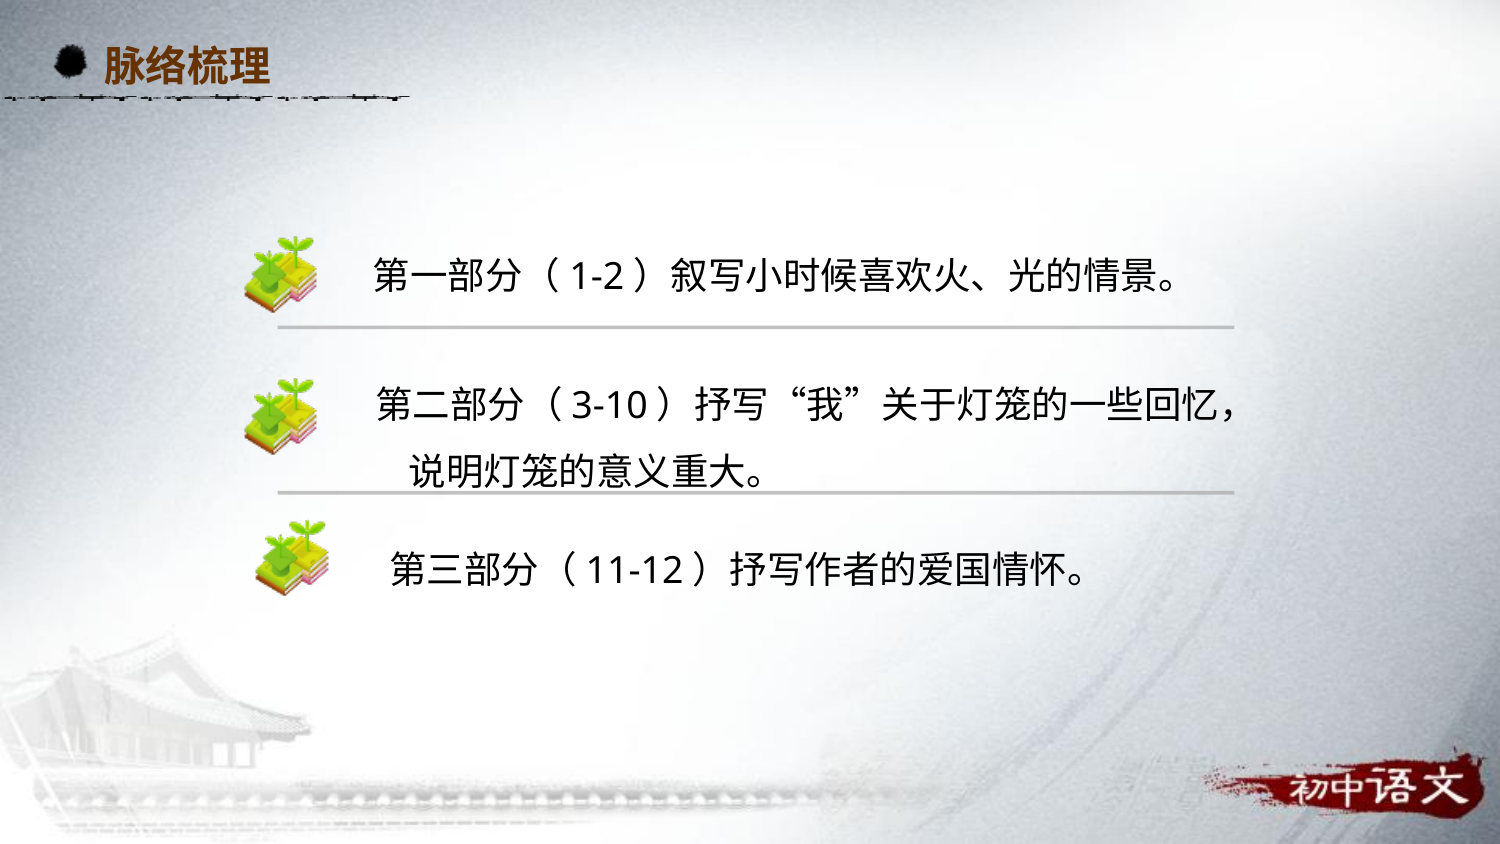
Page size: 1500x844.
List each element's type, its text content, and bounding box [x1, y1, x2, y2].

picture [0, 0, 1500, 844]
text_box 第一部分（1-2）叙写小时候喜欢火、光的情景。 [358, 244, 1211, 305]
text_box 脉络梳理 [89, 32, 287, 89]
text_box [0, 90, 414, 103]
text_box 第二部分（3-10）抒写“我”关于灯笼的一些回忆， 说明灯笼的意义重大。 [360, 350, 1306, 501]
text_box 第三部分（11-12）抒写作者的爱国情怀。 [348, 516, 1223, 599]
